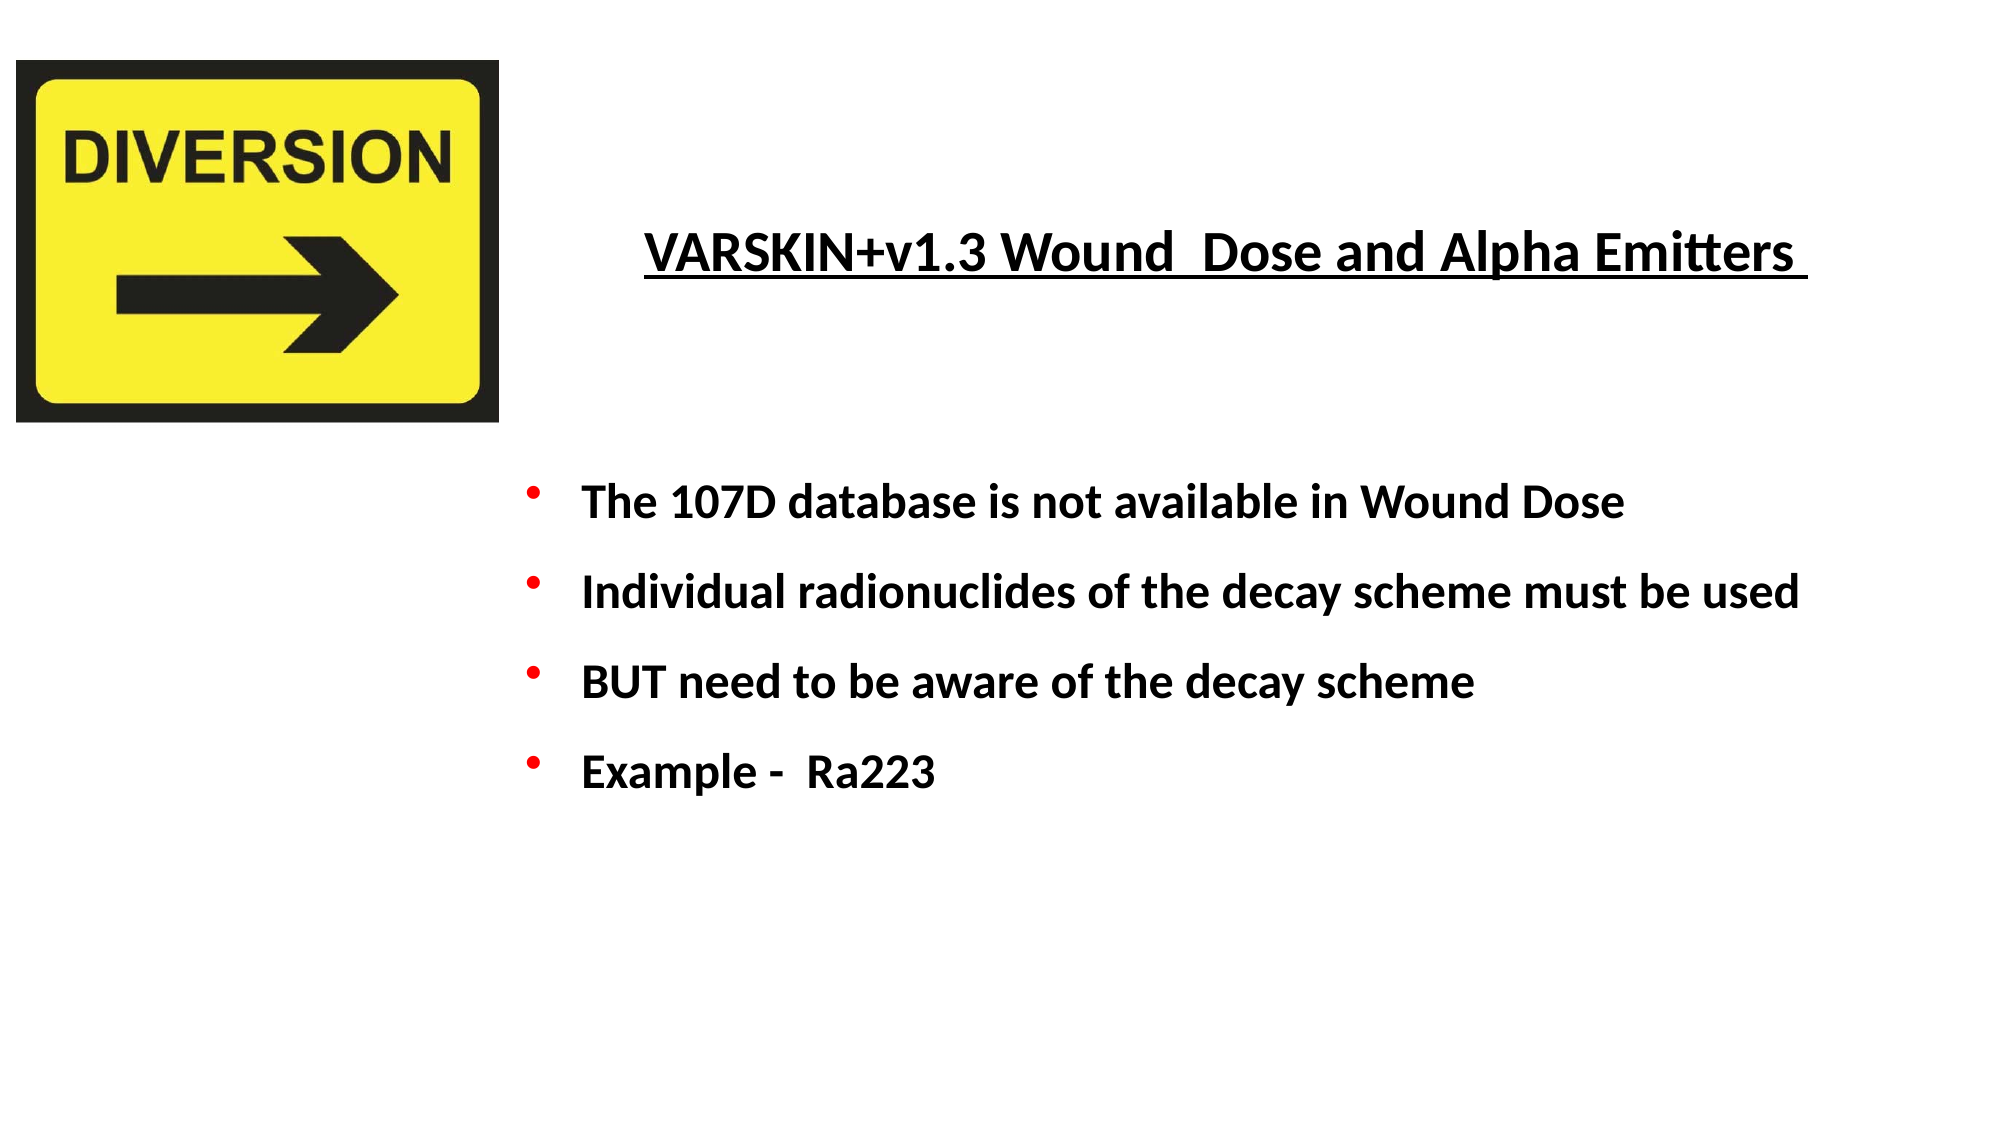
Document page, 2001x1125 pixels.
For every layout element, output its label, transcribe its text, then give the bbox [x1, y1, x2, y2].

text_box The 107D database is not available in Wound Dose Individual radionuclides of the decay scheme must be used BUT need to be aware of the decay scheme Example - Ra223 [509, 430, 1929, 799]
title VARSKIN+v1.3 Wound Dose and Alpha Emitters [517, 213, 1935, 363]
picture [16, 0, 499, 483]
